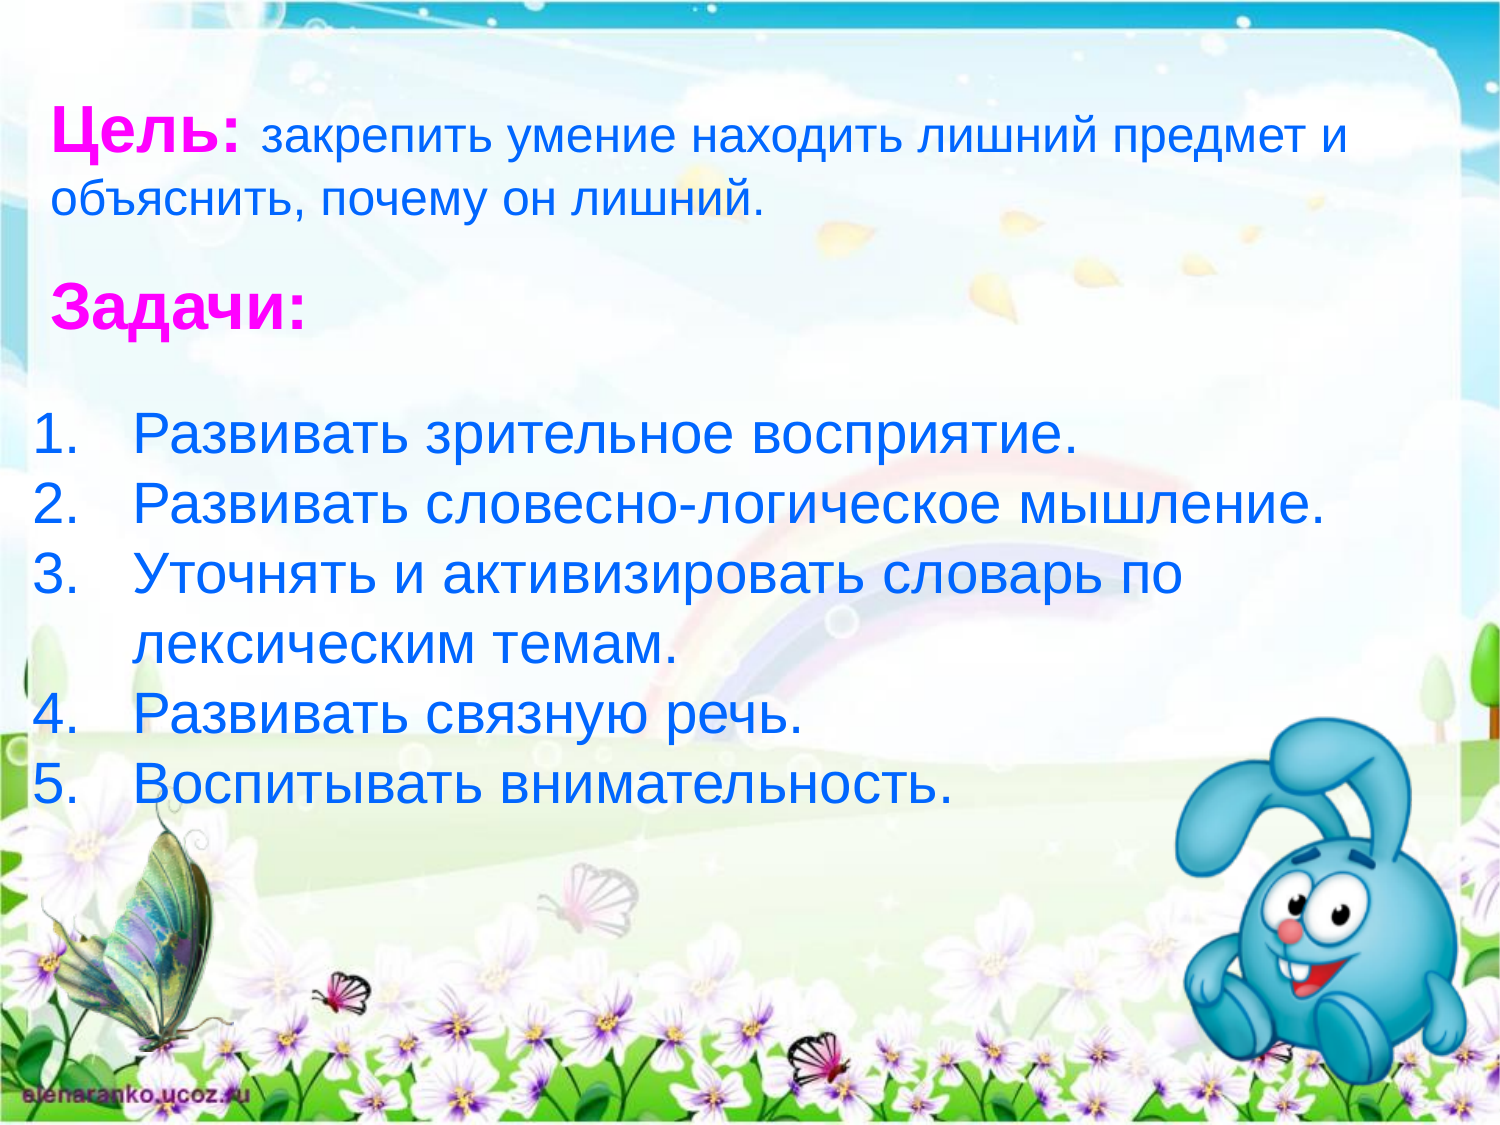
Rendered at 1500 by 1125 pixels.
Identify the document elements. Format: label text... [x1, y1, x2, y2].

text_box Задачи: [35, 255, 426, 350]
text_box Цель: закрепить умение находить лишний предмет и объяснить, почему он лишний. [35, 78, 1453, 233]
text_box Развивать зрительное восприятие. Развивать словесно-логическое мышление. Уточнять и активизировать словарь по лексическим темам. Развивать связную речь. Воспитывать внимательность. [17, 387, 1453, 867]
picture [0, 0, 1500, 1125]
